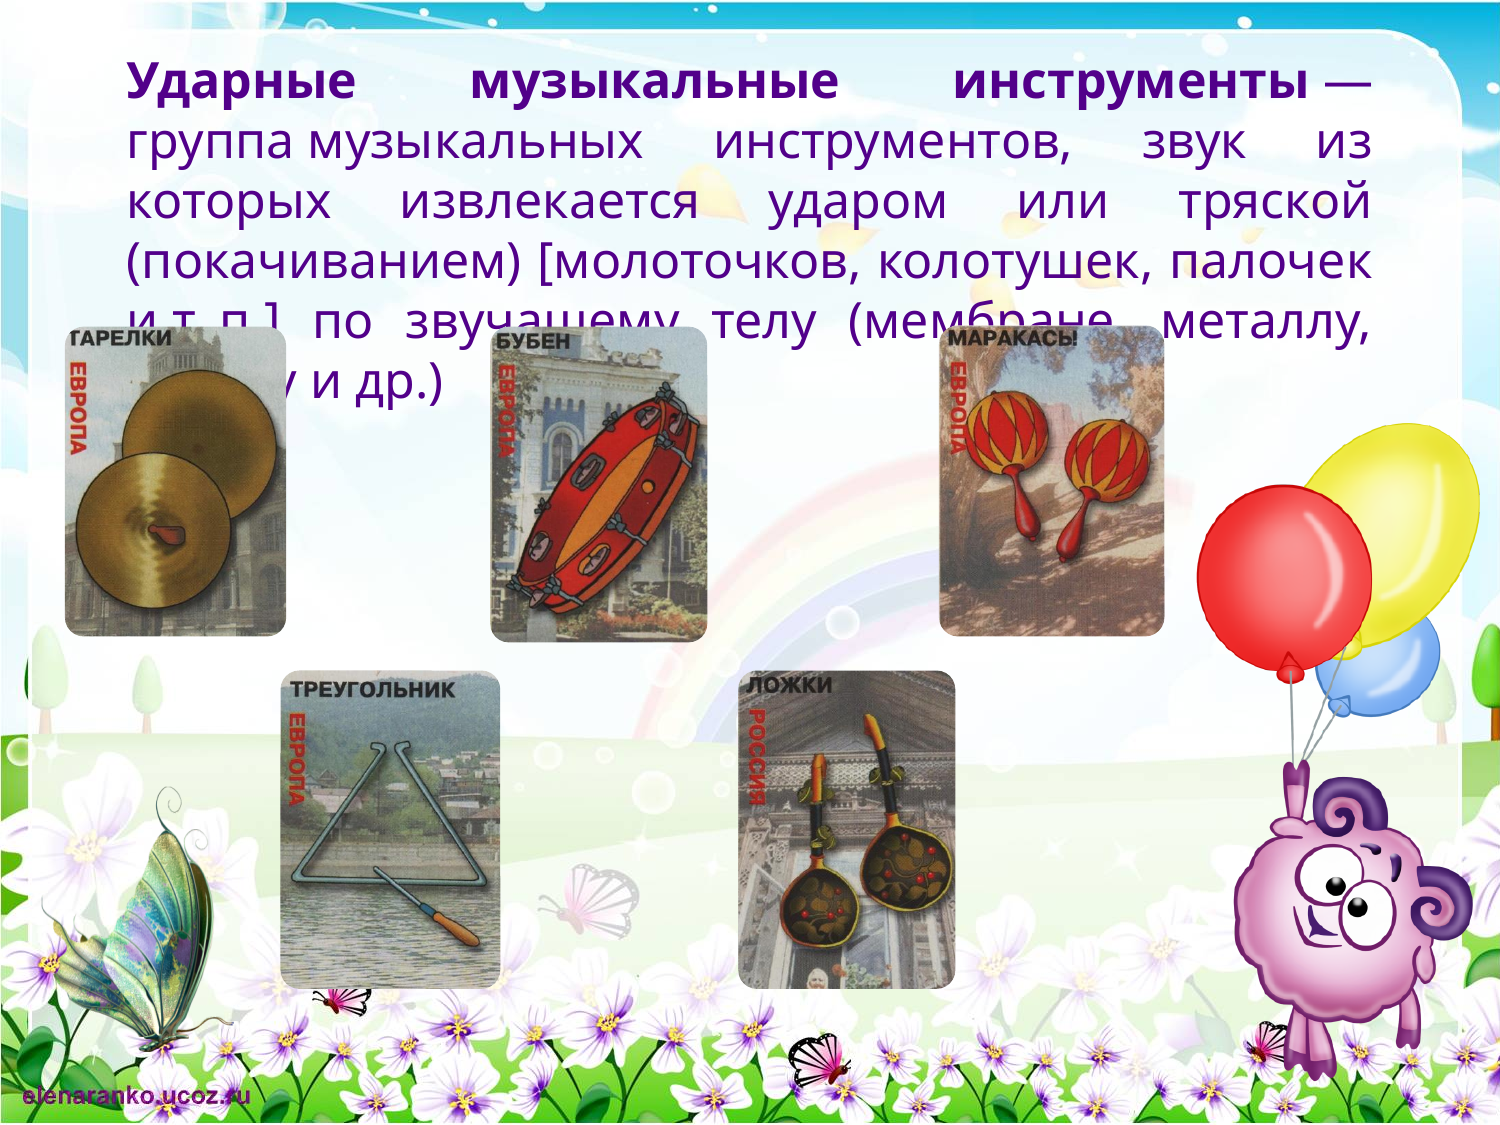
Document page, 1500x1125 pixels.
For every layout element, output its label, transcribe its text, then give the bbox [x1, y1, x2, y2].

text_box Ударные музыкальные инструменты — группа музыкальных инструментов, звук из которых извлекается ударом или тряской (покачиванием) [молоточков, колотушек, палочек и т. п.] по звучащему телу (мембране, металлу, дереву и др.) [112, 19, 1388, 443]
picture [0, 0, 1500, 1125]
